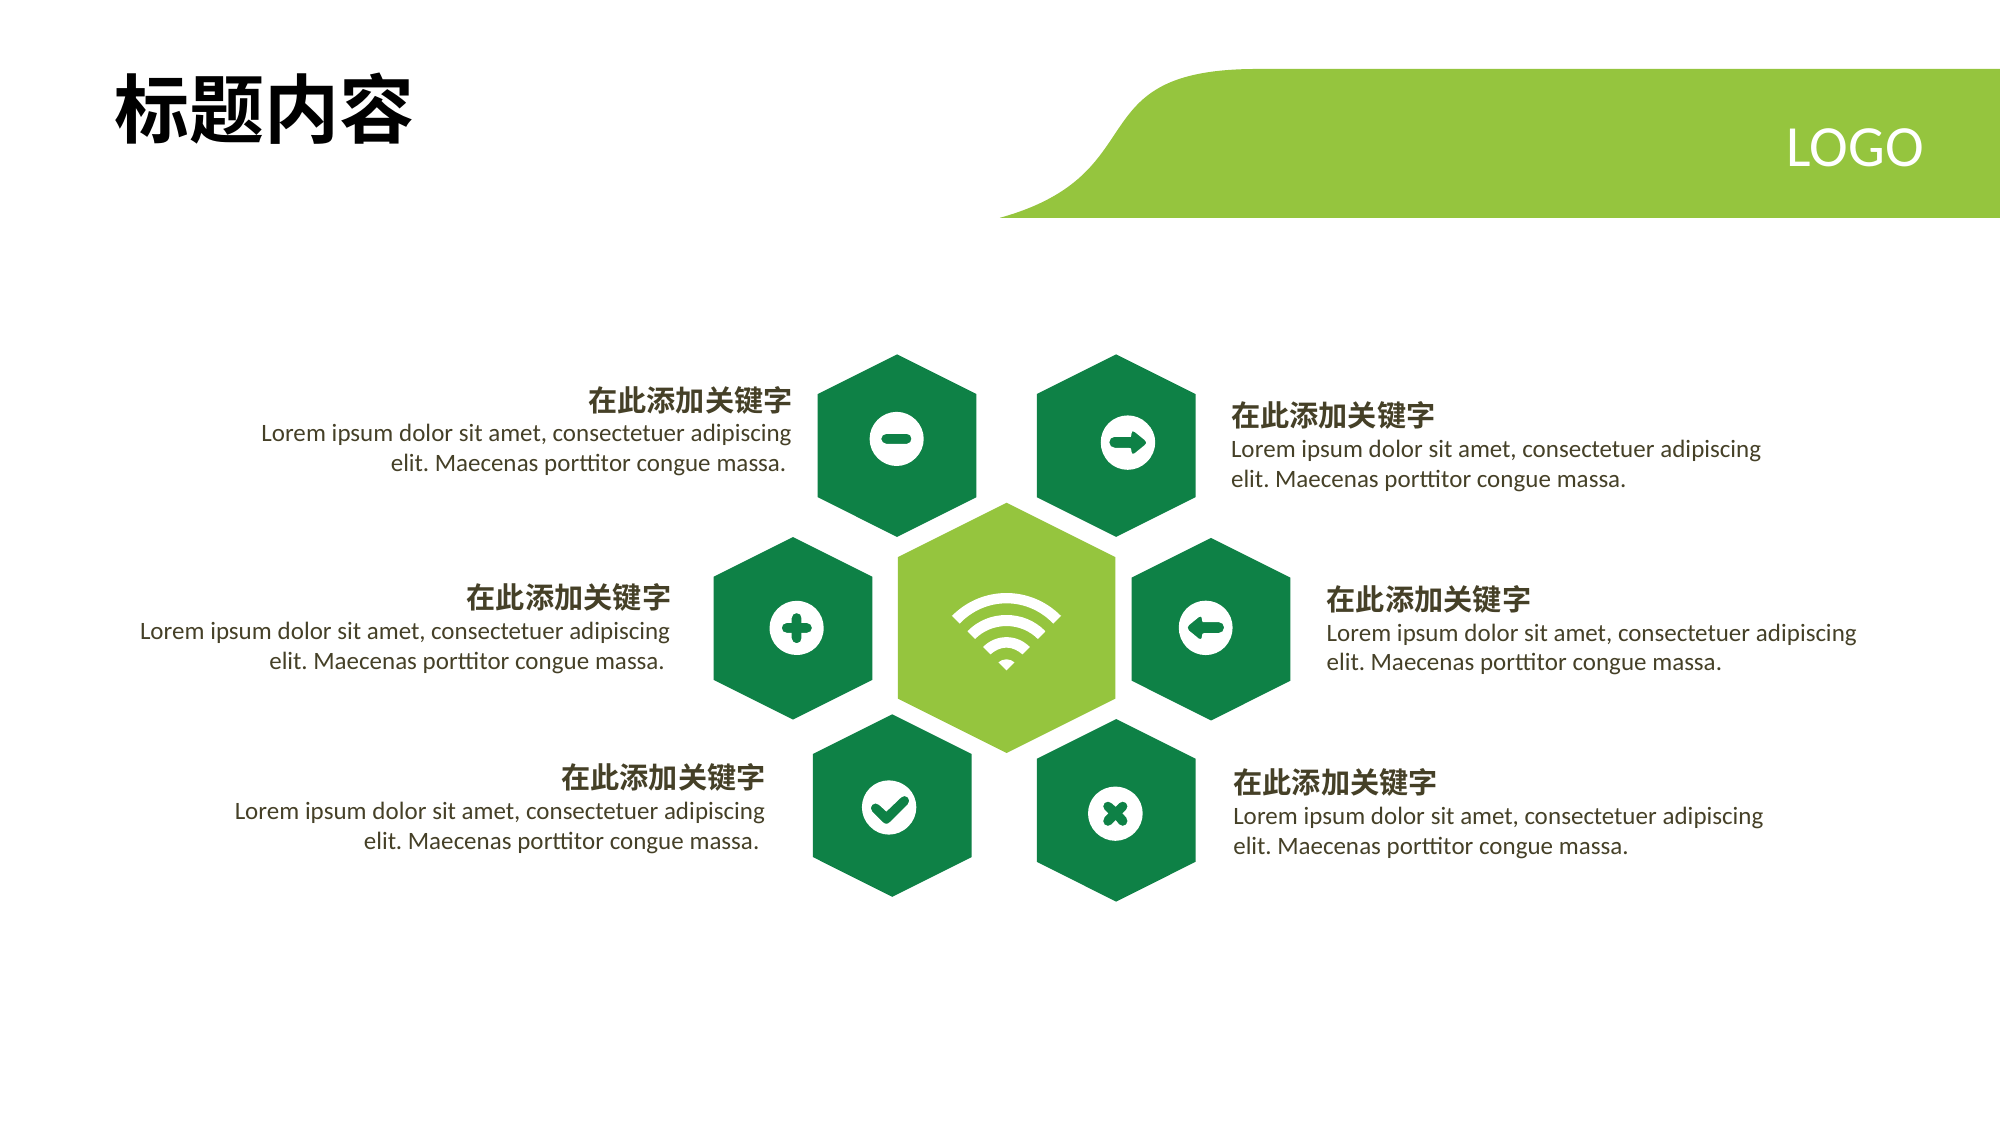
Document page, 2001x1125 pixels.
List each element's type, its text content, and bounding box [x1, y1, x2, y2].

text_box [1130, 536, 1292, 722]
text_box [876, 713, 909, 721]
text_box [896, 501, 1117, 755]
text_box [967, 615, 1046, 639]
text_box [1088, 786, 1143, 841]
text_box [816, 353, 978, 539]
text_box [861, 780, 917, 835]
text_box 标题内容 [99, 54, 430, 160]
text_box [1035, 353, 1197, 539]
text_box [712, 535, 874, 721]
text_box [999, 67, 2000, 219]
text_box LOGO [1771, 100, 1939, 186]
text_box [769, 600, 824, 655]
text_box [1035, 717, 1197, 903]
text_box 在此添加关键字 Lorem ipsum dolor sit amet, consectetuer adipiscing elit. Maecenas porttitor congue massa. [101, 569, 692, 685]
text_box [866, 721, 976, 847]
text_box 在此添加关键字 Lorem ipsum dolor sit amet, consectetuer adipiscing elit. Maecenas porttitor congue massa. [196, 749, 786, 865]
text_box [951, 593, 1062, 624]
text_box [811, 726, 973, 898]
text_box [1178, 600, 1233, 656]
text_box [1100, 415, 1156, 470]
text_box 在此添加关键字 Lorem ipsum dolor sit amet, consectetuer adipiscing elit. Maecenas porttitor congue massa. [223, 371, 813, 487]
text_box 在此添加关键字 Lorem ipsum dolor sit amet, consectetuer adipiscing elit. Maecenas porttitor congue massa. [1306, 571, 1897, 686]
text_box 在此添加关键字 Lorem ipsum dolor sit amet, consectetuer adipiscing elit. Maecenas porttitor congue massa. [1211, 387, 1801, 503]
text_box [983, 637, 1030, 655]
text_box [869, 411, 924, 467]
text_box 在此添加关键字 Lorem ipsum dolor sit amet, consectetuer adipiscing elit. Maecenas porttitor congue massa. [1213, 754, 1803, 870]
text_box [998, 659, 1015, 671]
